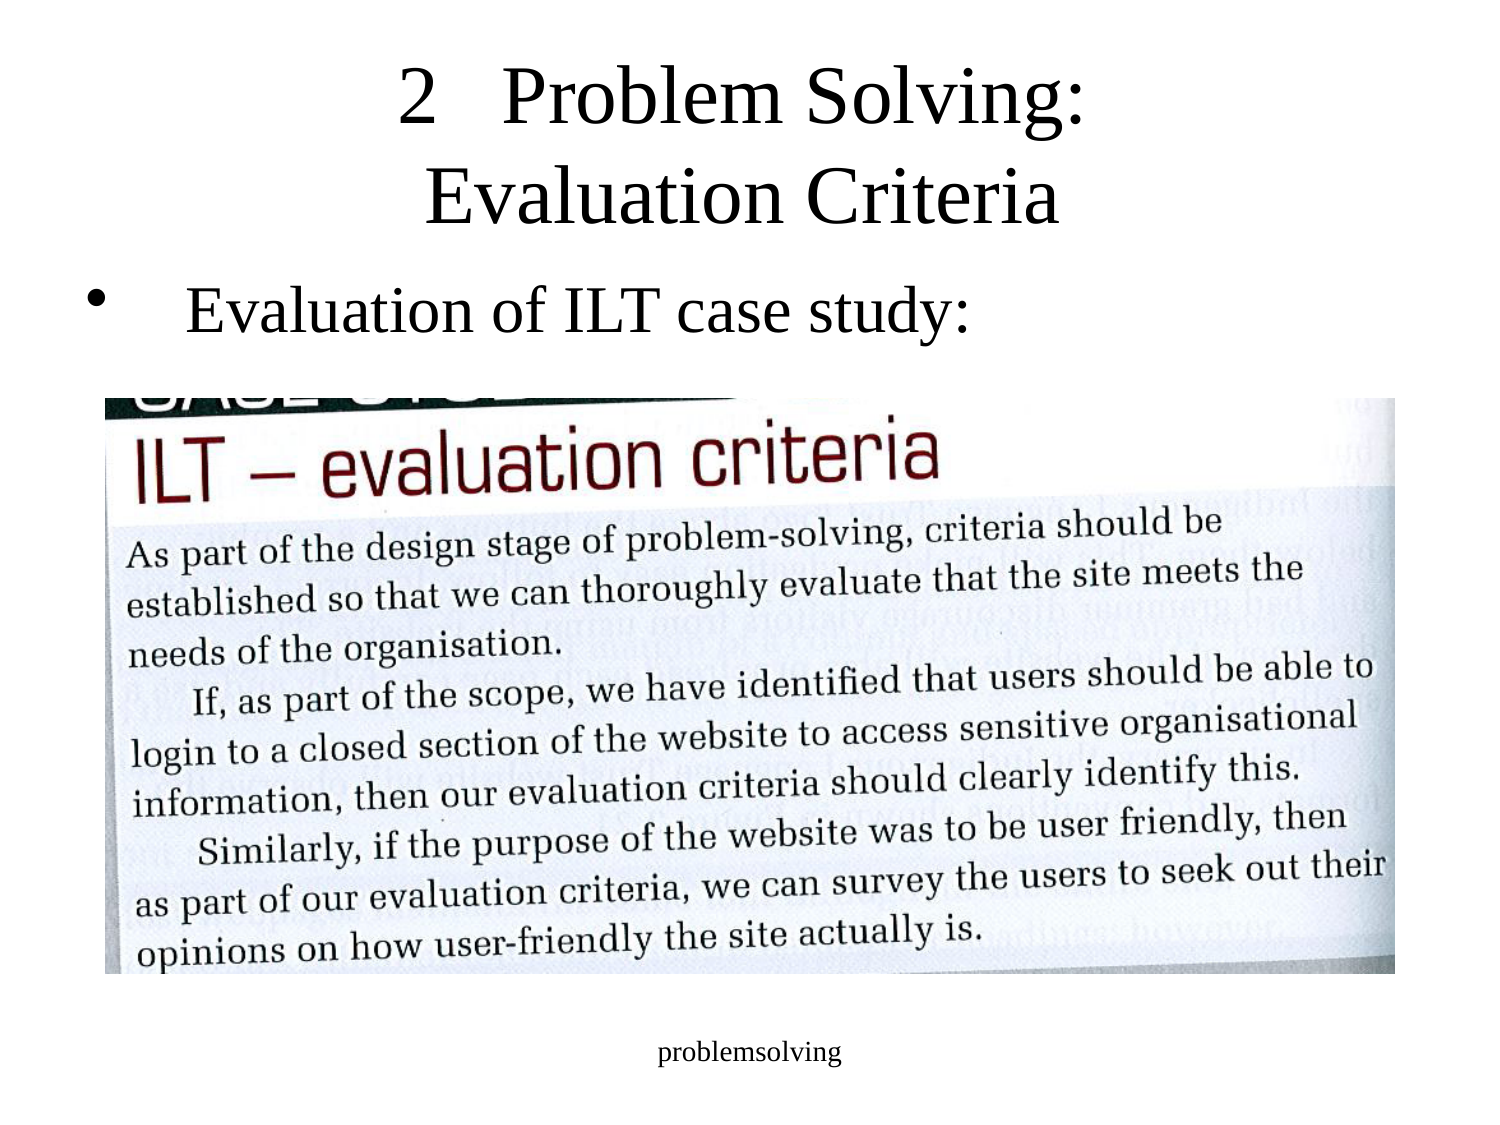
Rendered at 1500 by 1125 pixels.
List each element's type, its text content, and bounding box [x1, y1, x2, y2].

list Evaluation of ILT case study: [70, 257, 1454, 1125]
title 2 Problem Solving: Evaluation Criteria [105, 46, 1381, 235]
picture [105, 398, 1395, 974]
